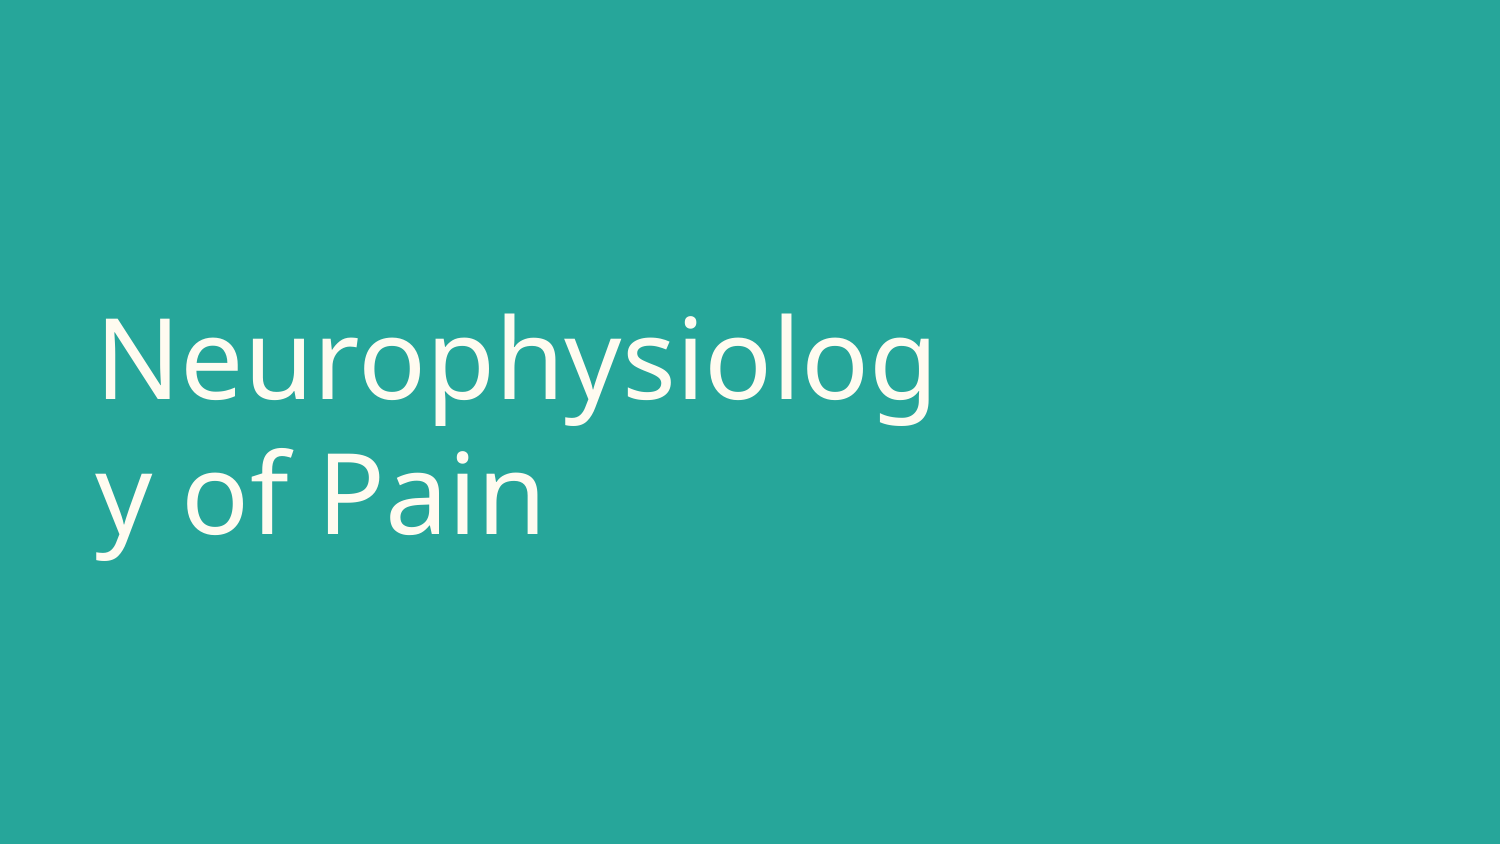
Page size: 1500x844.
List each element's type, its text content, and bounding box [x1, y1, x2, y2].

title Neurophysiology of Pain [80, 86, 1000, 758]
